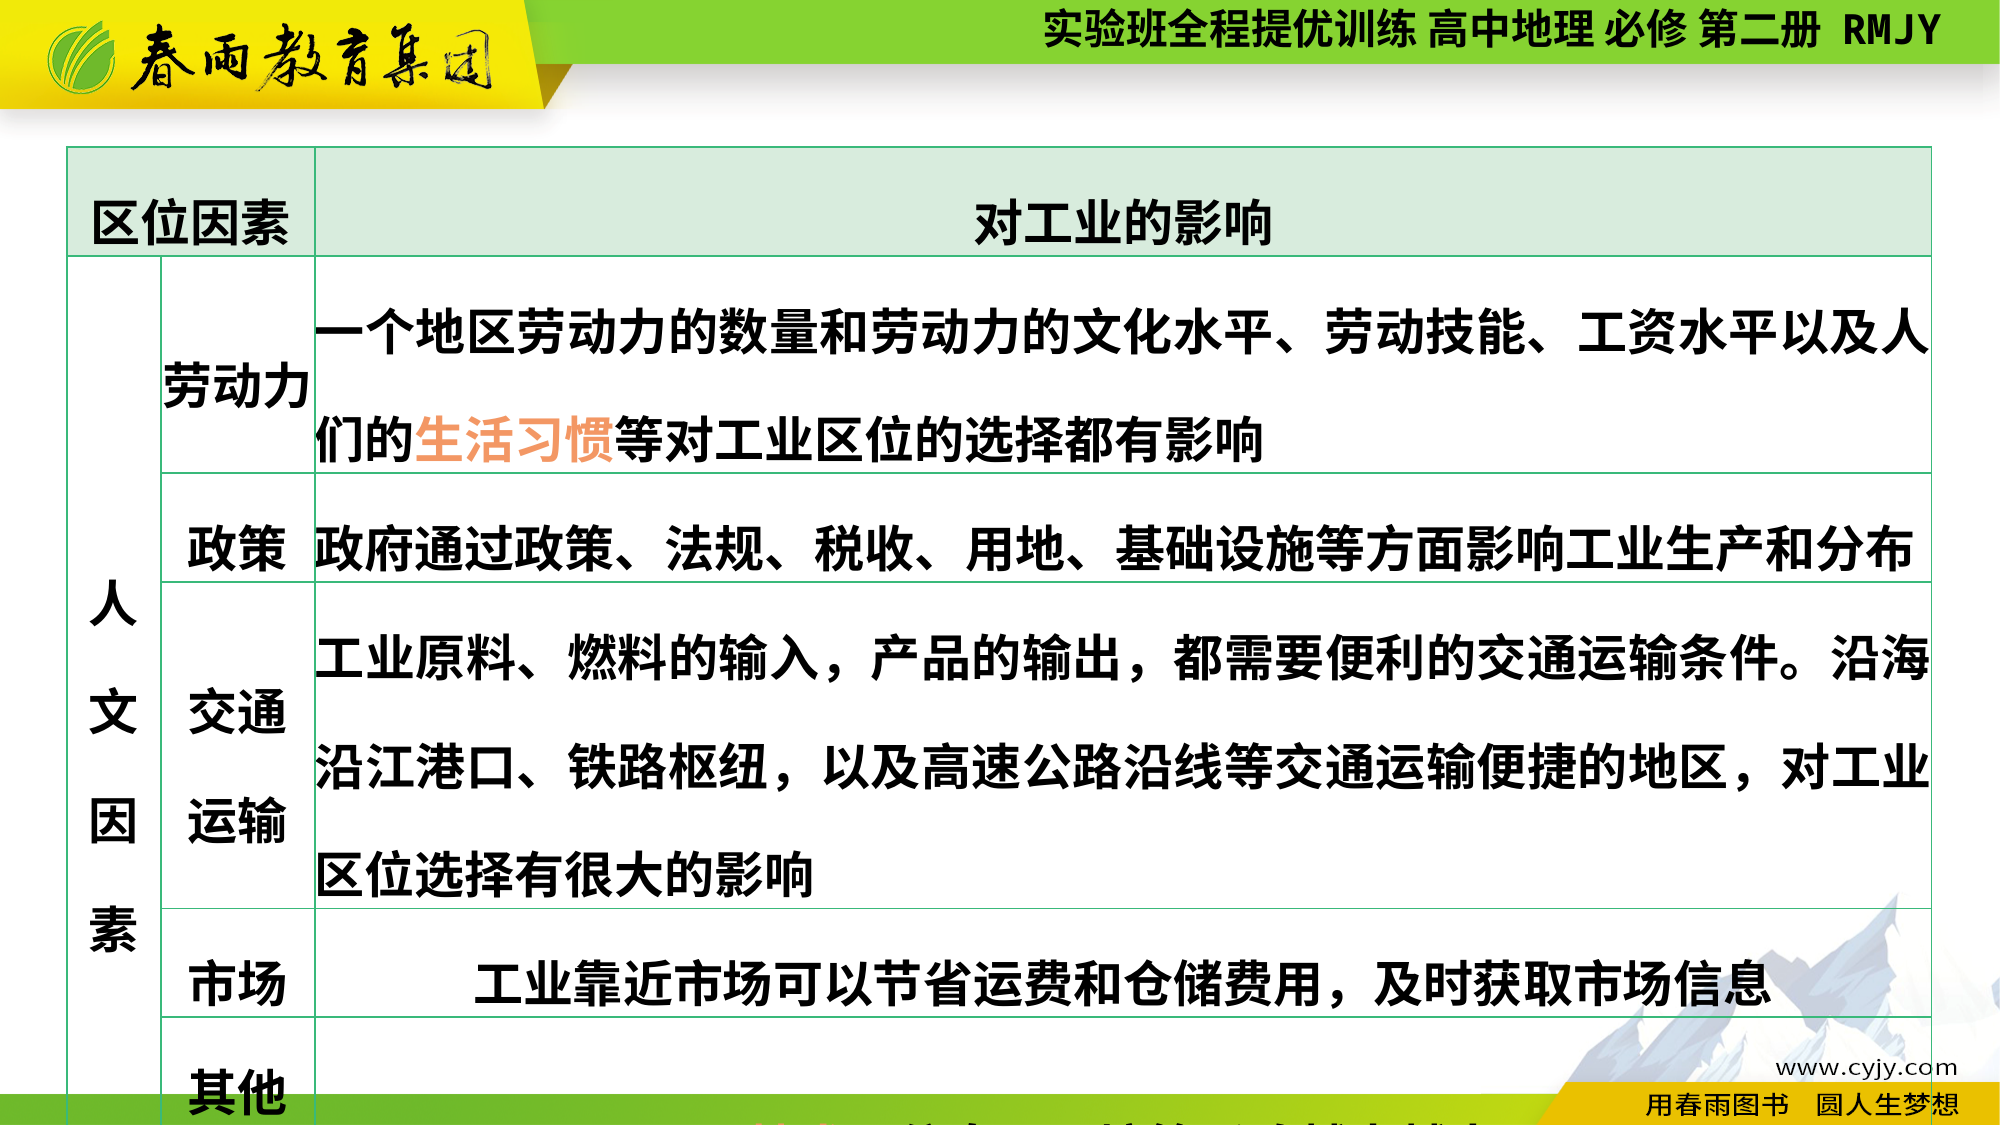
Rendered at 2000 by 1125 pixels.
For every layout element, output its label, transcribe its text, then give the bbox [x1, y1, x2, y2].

table_cell 工业原料、燃料的输入，产品的输出，都需要便利的交通运输条件。沿海沿江港口、铁路枢纽，以及高速公路沿线等交通运输便捷的地区，对工业区位选择有很大的影响 [316, 583, 1931, 908]
table_cell 工业靠近市场可以节省运费和仓储费用，及时获取市场信息 [316, 909, 1931, 1016]
table_cell 其他 因素 [162, 1018, 314, 1125]
table_cell 政府通过政策、法规、税收、用地、基础设施等方面影响工业生产和分布 [316, 474, 1931, 581]
table_cell 技术、信息、环境等影响越来越大 [316, 1018, 1931, 1125]
table_cell 政策 [162, 474, 314, 581]
table_cell 劳动力 [162, 257, 314, 472]
table_cell 交通 运输 [162, 583, 314, 908]
table_header 区位因素 [68, 148, 314, 255]
table_cell 一个地区劳动力的数量和劳动力的文化水平、劳动技能、工资水平以及人们的生活习惯等对工业区位的选择都有影响 [316, 257, 1931, 472]
table_cell 市场 [162, 909, 314, 1016]
picture [0, 0, 2000, 1125]
table_header 对工业的影响 [316, 148, 1931, 255]
table_cell 人文因素 [68, 257, 160, 1125]
